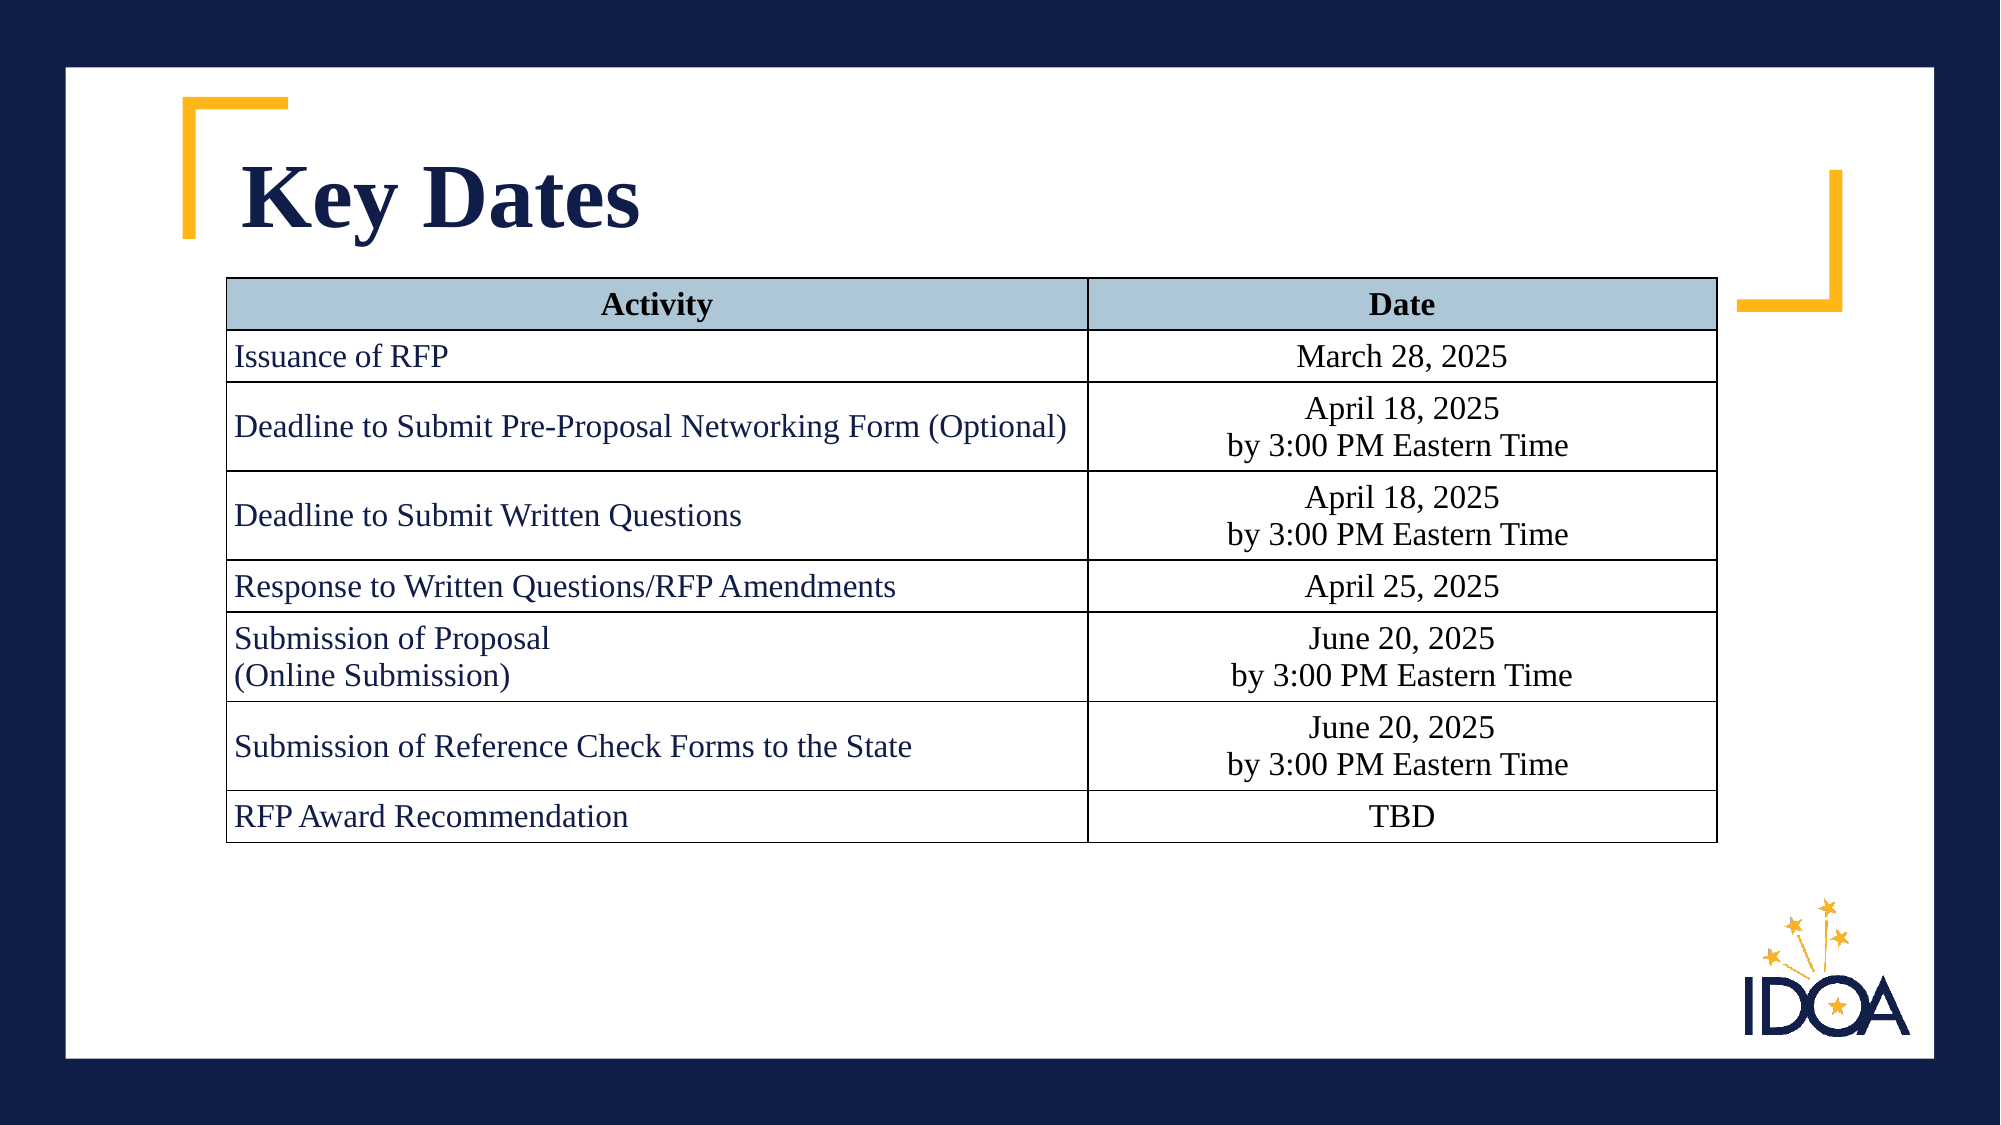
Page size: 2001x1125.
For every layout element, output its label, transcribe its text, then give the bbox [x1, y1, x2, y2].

table_cell April 18, 2025 by 3:00 PM Eastern Time [1089, 472, 1716, 559]
table_cell Issuance of RFP [227, 331, 1087, 381]
table_cell RFP Award Recommendation [227, 791, 1087, 842]
table_cell March 28, 2025 [1089, 331, 1716, 381]
table_cell Submission of Proposal (Online Submission) [227, 613, 1087, 701]
table_cell Deadline to Submit Written Questions [227, 472, 1087, 559]
title Key Dates [226, 141, 1802, 278]
table_cell June 20, 2025 by 3:00 PM Eastern Time [1089, 702, 1716, 790]
table_cell Submission of Reference Check Forms to the State [227, 702, 1087, 790]
table_cell April 18, 2025 by 3:00 PM Eastern Time [1089, 383, 1716, 470]
picture [1702, 857, 1959, 1114]
table_header Activity [227, 279, 1087, 329]
table_cell June 20, 2025 by 3:00 PM Eastern Time [1089, 613, 1716, 701]
table_cell TBD [1089, 791, 1716, 842]
table_cell Deadline to Submit Pre-Proposal Networking Form (Optional) [227, 383, 1087, 470]
table_cell Response to Written Questions/RFP Amendments [227, 561, 1087, 611]
table_cell April 25, 2025 [1089, 561, 1716, 611]
table_header Date [1089, 279, 1716, 329]
